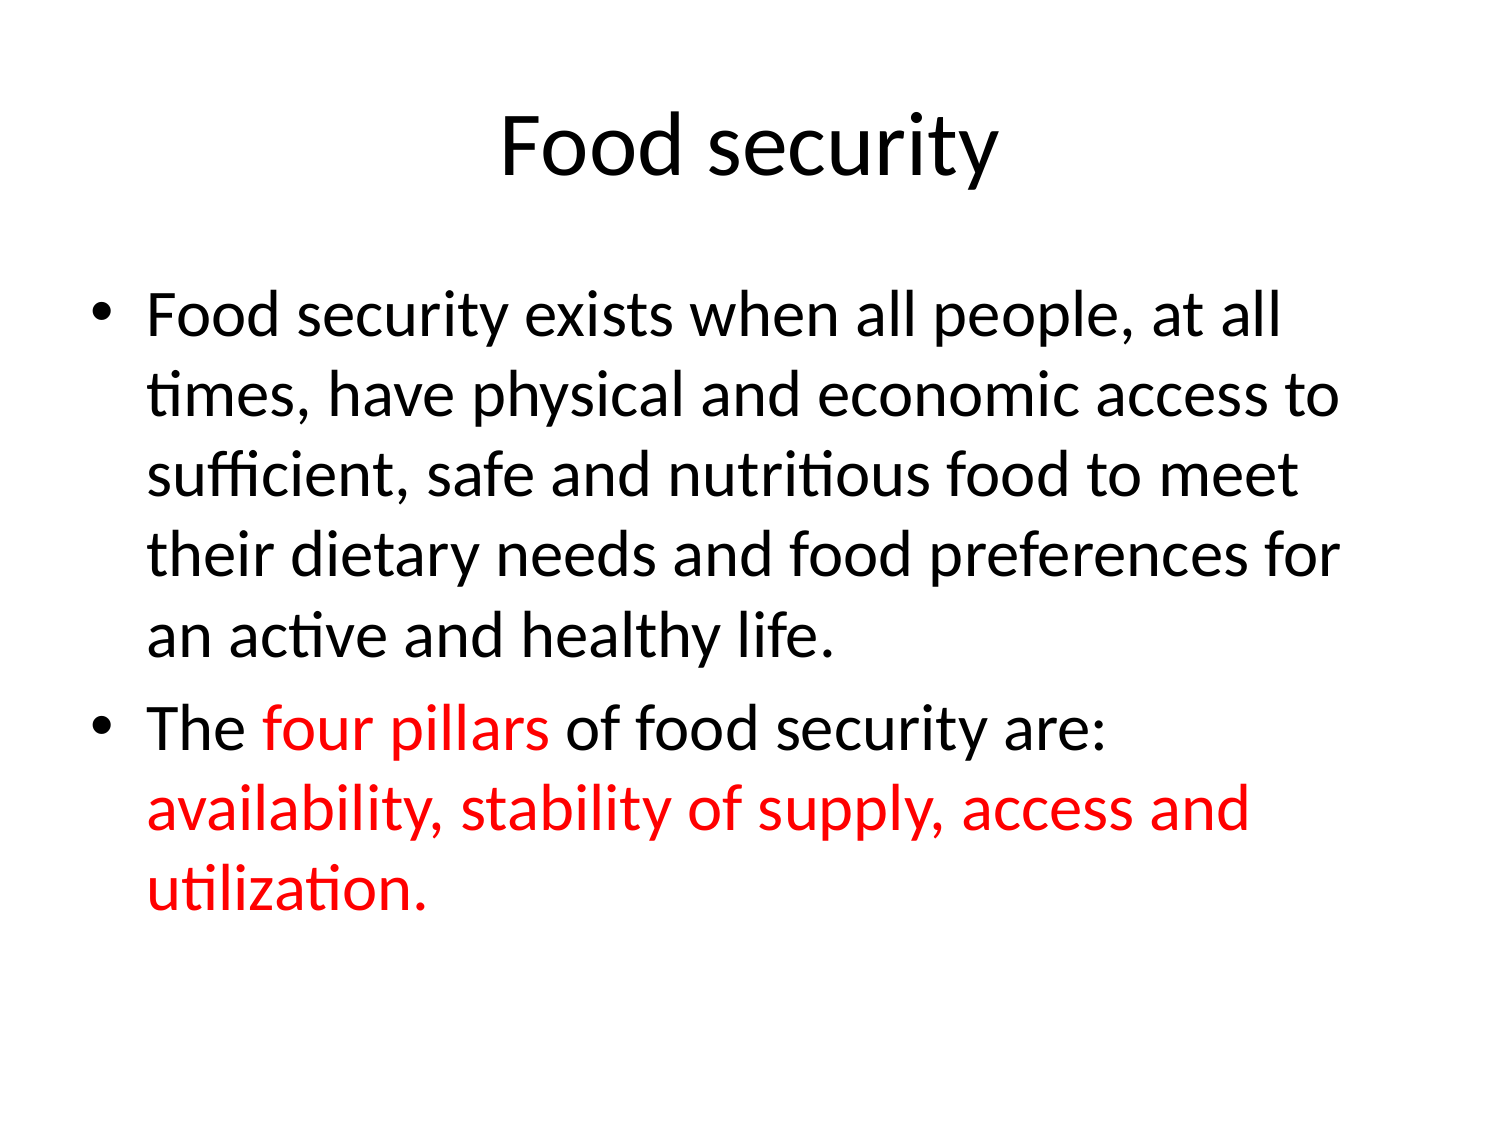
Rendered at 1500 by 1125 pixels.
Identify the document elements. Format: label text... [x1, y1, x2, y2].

title Food security [75, 45, 1425, 233]
list Food security exists when all people, at all times, have physical and economic access to sufficient, safe and nutritious food to meet their dietary needs and food preferences for an active and healthy life. The four pillars of food security are: availability, stability of supply, access and utilization. [75, 262, 1425, 1005]
